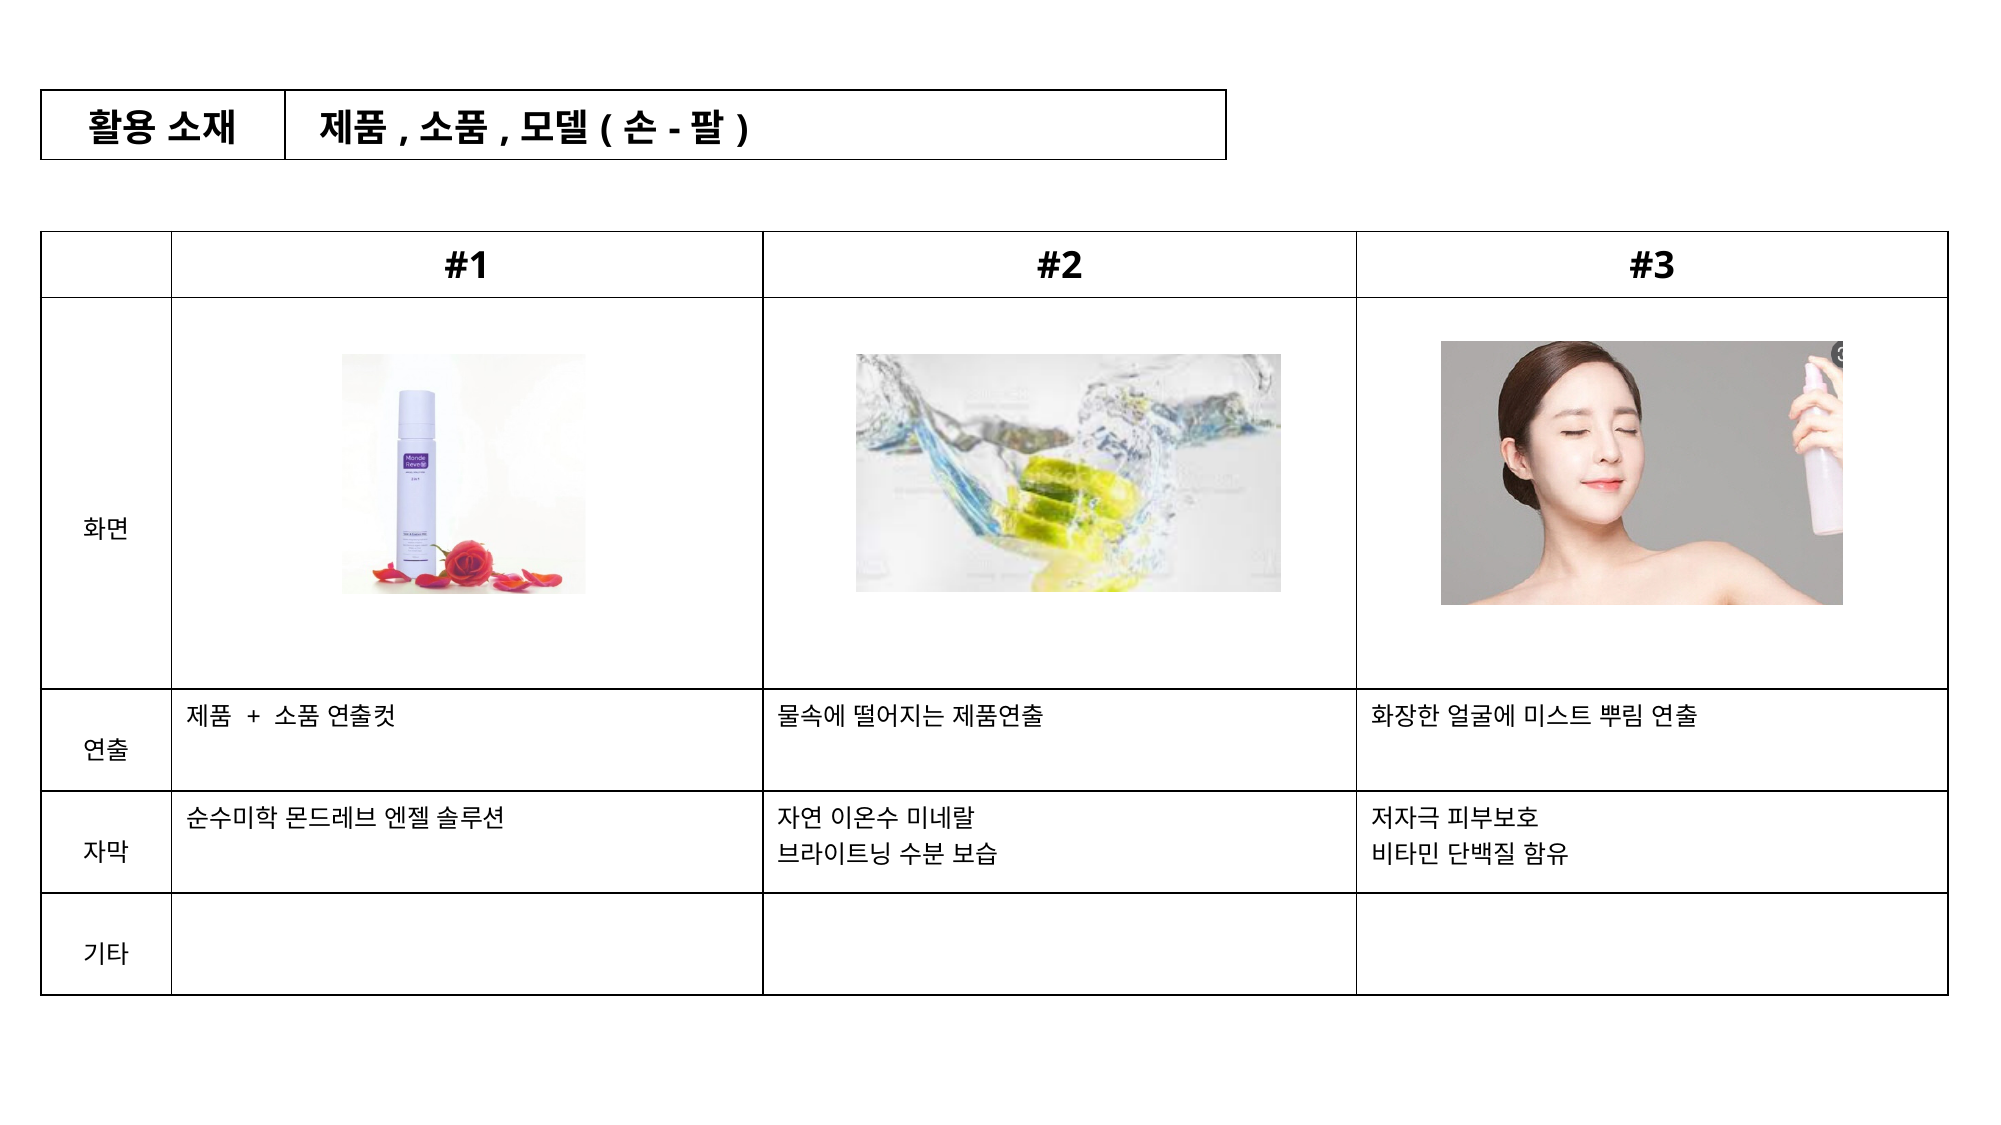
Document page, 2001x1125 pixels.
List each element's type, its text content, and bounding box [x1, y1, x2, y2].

table_cell [172, 298, 762, 688]
table_cell 자막 [42, 792, 171, 892]
table_cell [1357, 298, 1947, 688]
table_header #2 [764, 232, 1356, 297]
table_cell 물속에 떨어지는 제품연출 [764, 690, 1356, 790]
table_cell [1357, 894, 1947, 994]
table_cell 저자극 피부보호 비타민 단백질 함유 [1357, 792, 1947, 892]
table_cell 순수미학 몬드레브 엔젤 솔루션 [172, 792, 762, 892]
table_cell 화장한 얼굴에 미스트 뿌림 연출 [1357, 690, 1947, 790]
table_header #1 [172, 232, 762, 297]
picture [855, 354, 1281, 592]
table_cell [764, 894, 1356, 994]
table_cell 제품 + 소품 연출컷 [172, 690, 762, 790]
table_cell 자연 이온수 미네랄 브라이트닝 수분 보습 [764, 792, 1356, 892]
table_cell 기타 [42, 894, 171, 994]
picture [1440, 341, 1843, 605]
table_header #3 [1357, 232, 1947, 297]
table_header [42, 232, 171, 297]
table_cell [764, 298, 1356, 688]
table_cell [172, 894, 762, 994]
table_cell 화면 [42, 298, 171, 688]
table_header 활용 소재 [42, 91, 284, 159]
table_cell 연출 [42, 690, 171, 790]
picture [342, 354, 586, 594]
table_header 제품,소품,모델(손-팔) [286, 91, 1225, 159]
